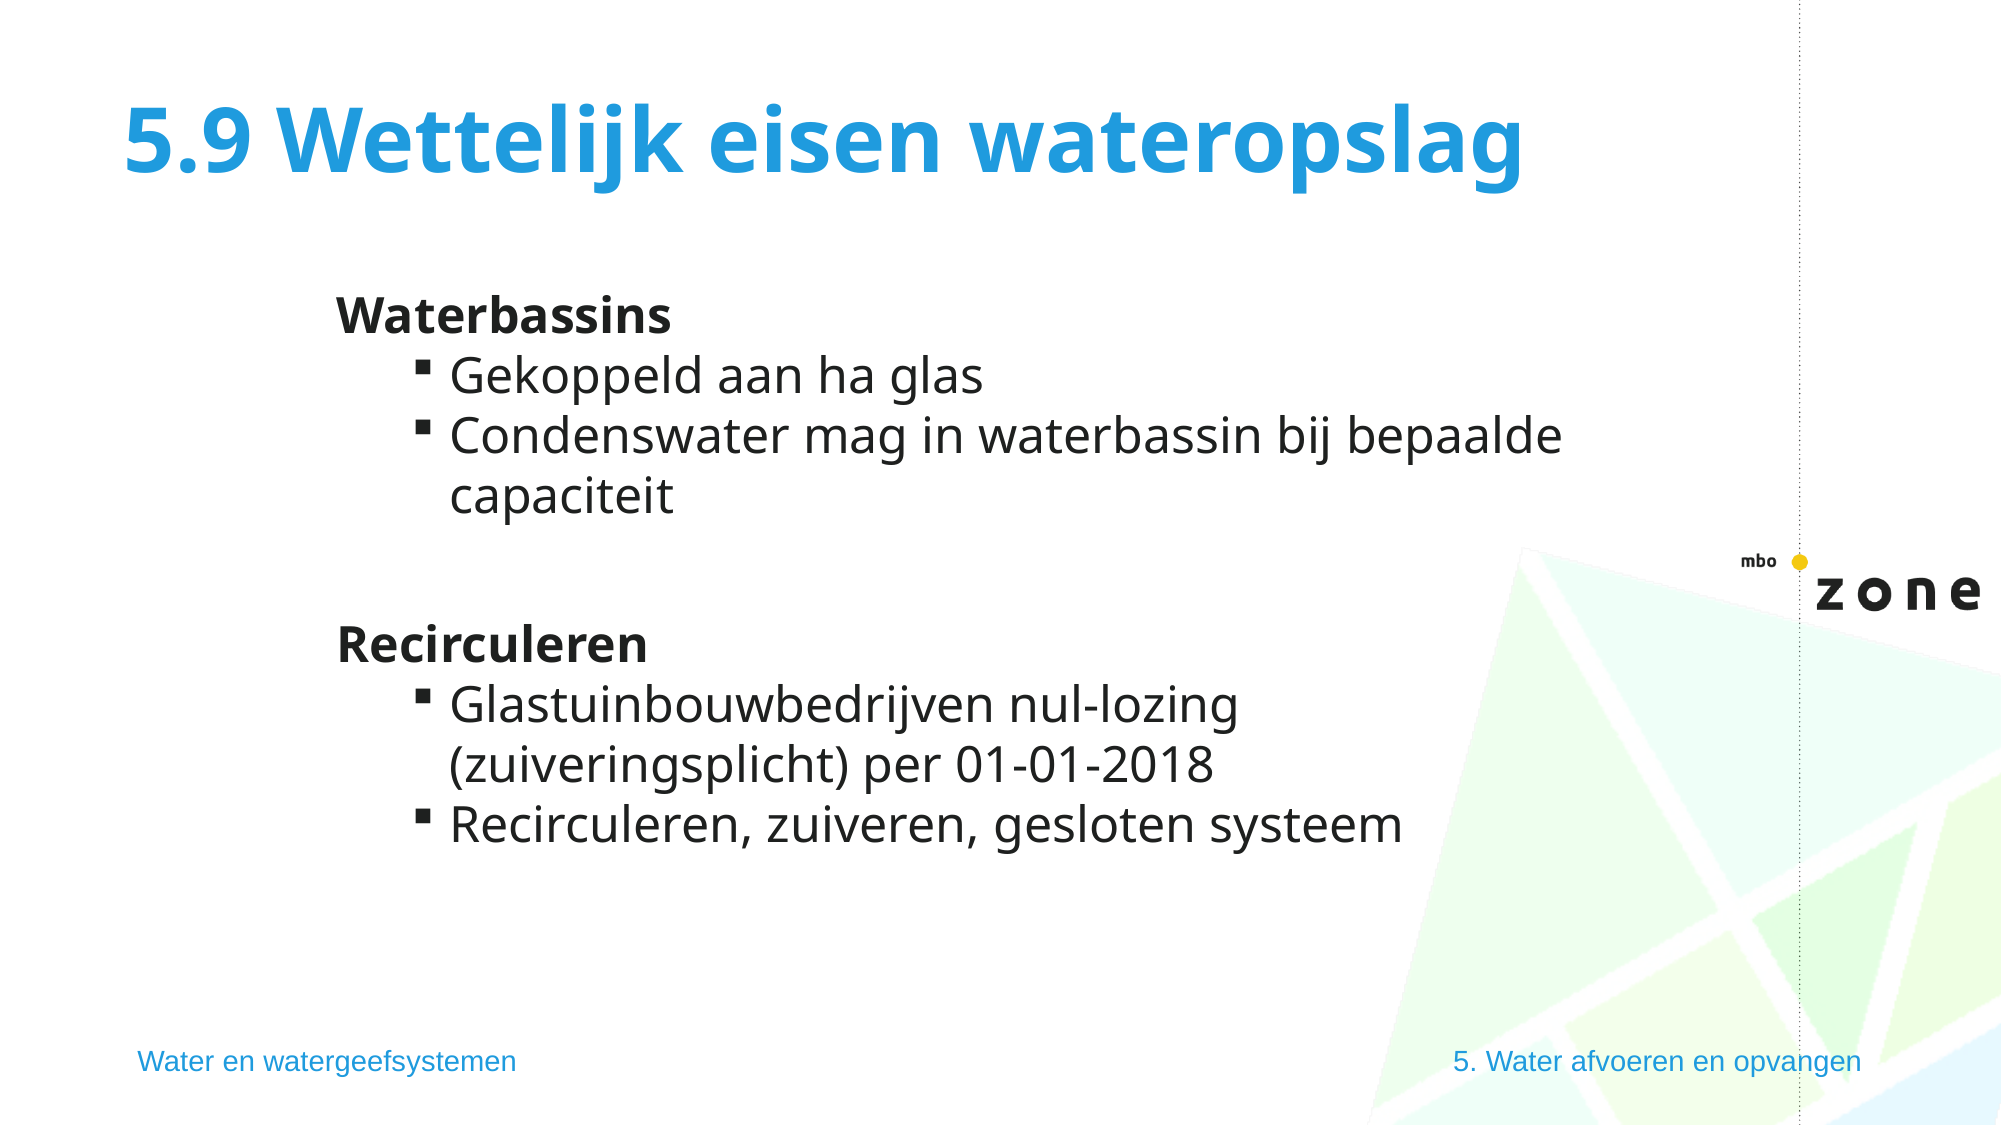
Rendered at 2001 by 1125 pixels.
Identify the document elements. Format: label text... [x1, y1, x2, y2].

list 5. Water afvoeren en opvangen [1334, 1042, 1863, 1103]
picture [1596, 0, 2001, 1125]
list Waterbassins Gekoppeld aan ha glas Condenswater mag in waterbassin bij bepaalde capaciteit Recirculeren Glastuinbouwbedrijven nul-lozing (zuiveringsplicht) per 01-01-2018 Recirculeren, zuiveren, gesloten systeem [336, 283, 1607, 998]
title 5.9 Wettelijk eisen wateropslag [124, 94, 1607, 272]
list Water en watergeefsystemen [137, 1042, 639, 1103]
